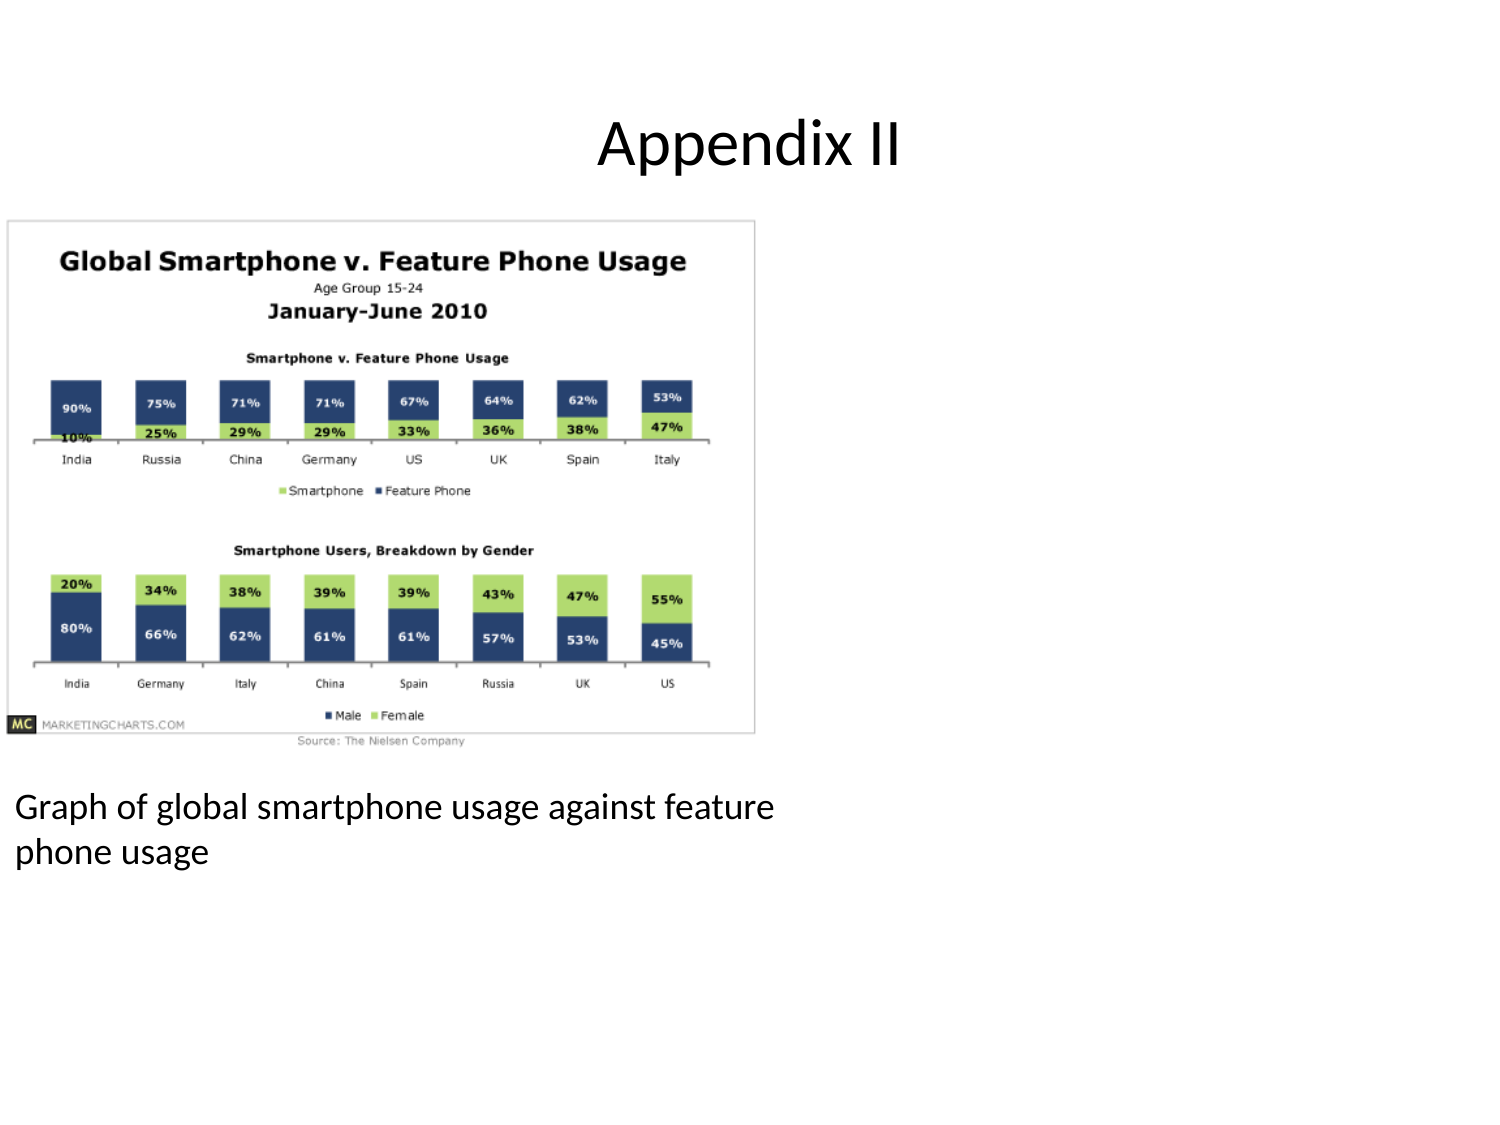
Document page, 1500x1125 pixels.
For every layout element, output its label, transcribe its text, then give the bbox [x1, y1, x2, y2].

title Appendix II [75, 45, 1425, 233]
picture [0, 207, 762, 782]
text_box Graph of global smartphone usage against feature phone usage [0, 775, 809, 880]
